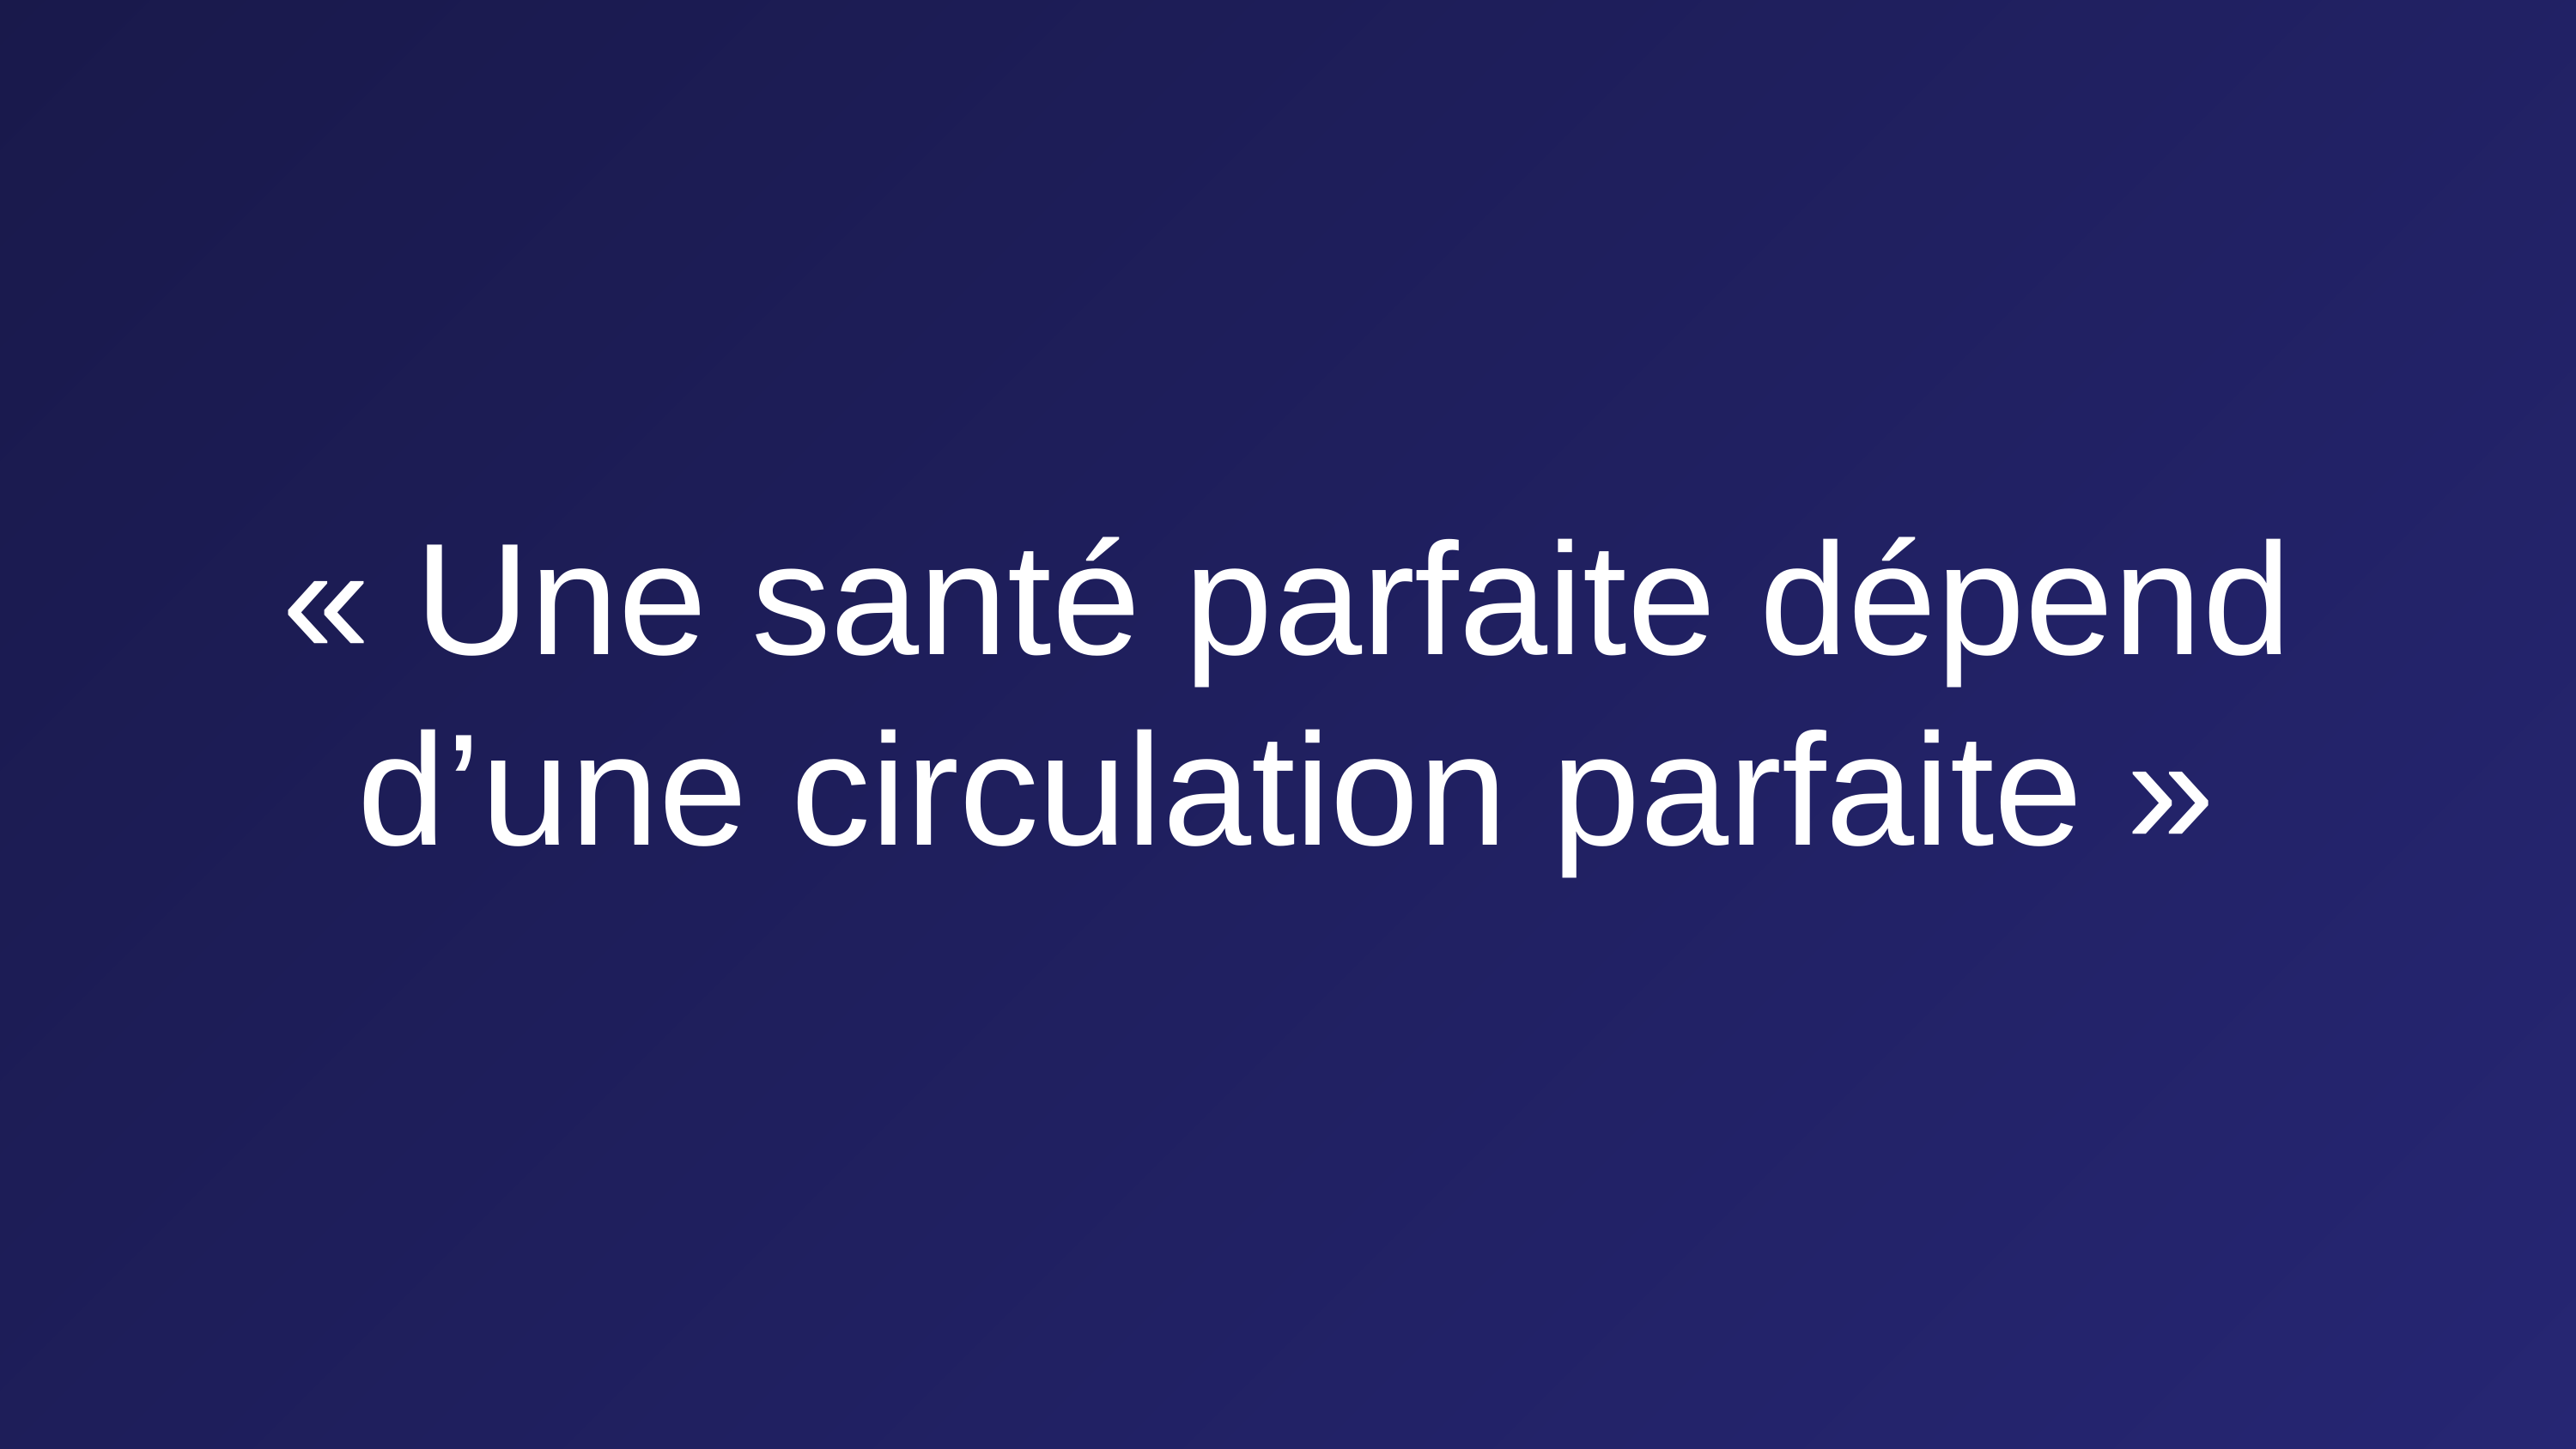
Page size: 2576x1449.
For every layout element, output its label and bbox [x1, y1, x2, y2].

list [193, 289, 2383, 1159]
